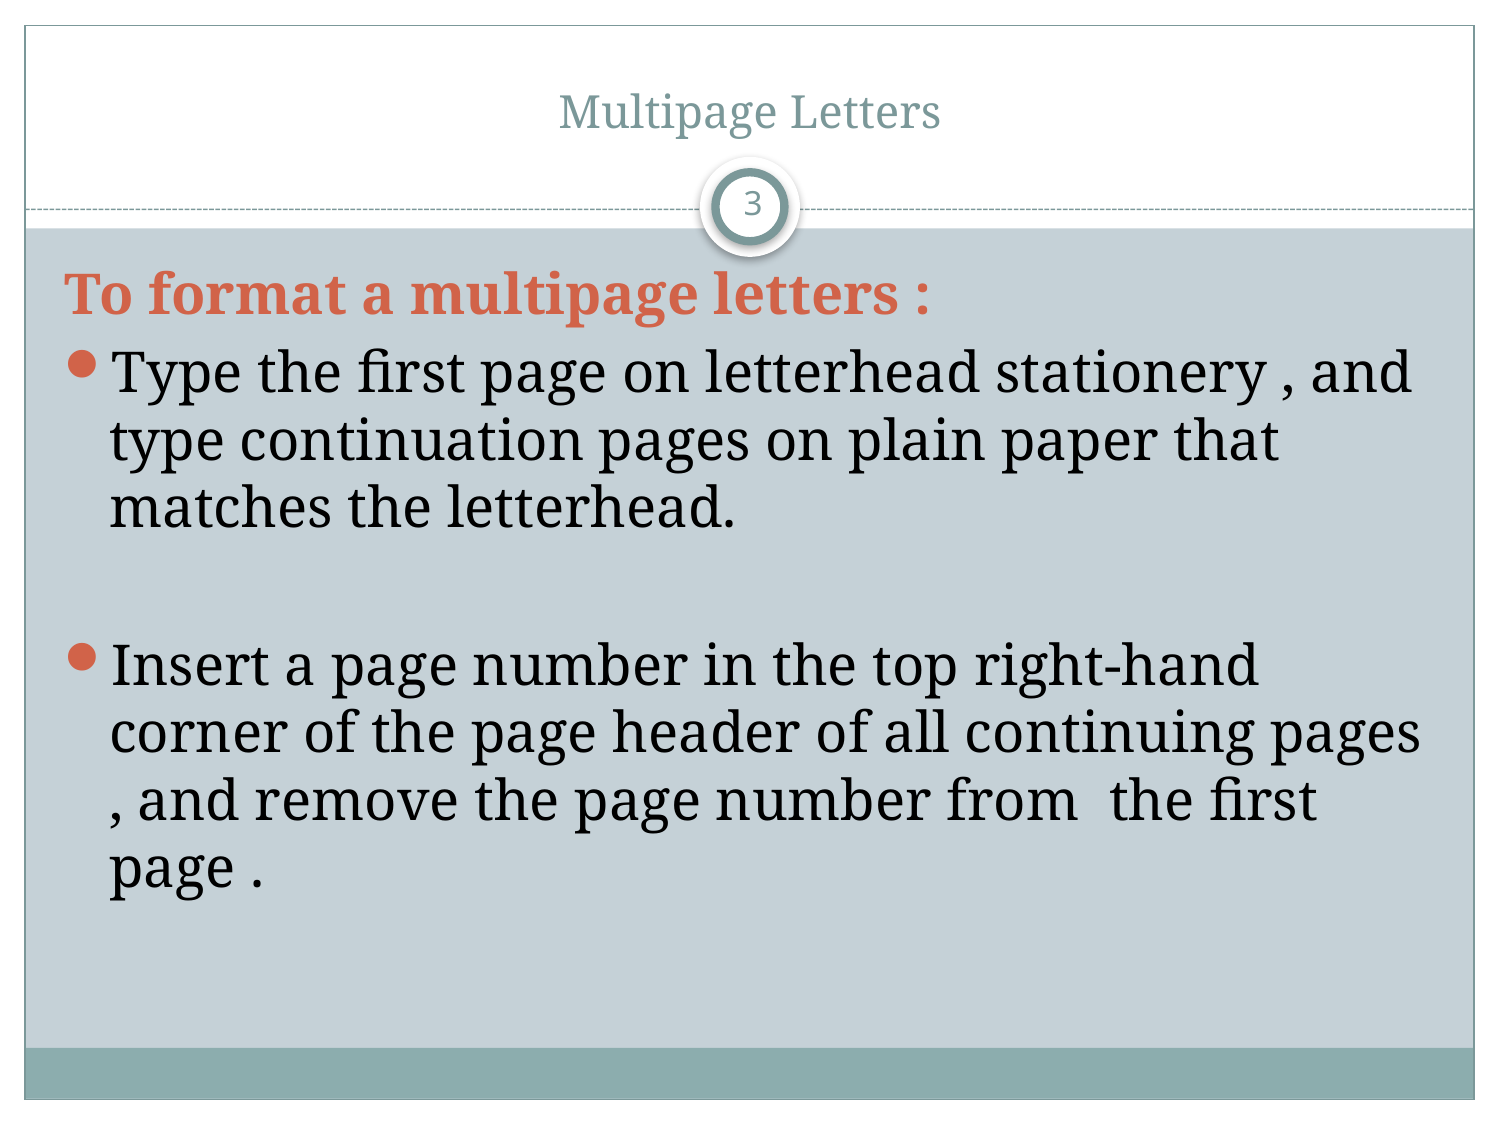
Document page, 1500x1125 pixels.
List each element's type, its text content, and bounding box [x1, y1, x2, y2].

list To format a multipage letters : Type the first page on letterhead stationery , and type continuation pages on plain paper that matches the letterhead. Insert a page number in the top right-hand corner of the page header of all continuing pages , and remove the page number from the first page . [49, 250, 1445, 1001]
title Multipage Letters [50, 75, 1450, 200]
slide_number 3 [715, 168, 791, 241]
